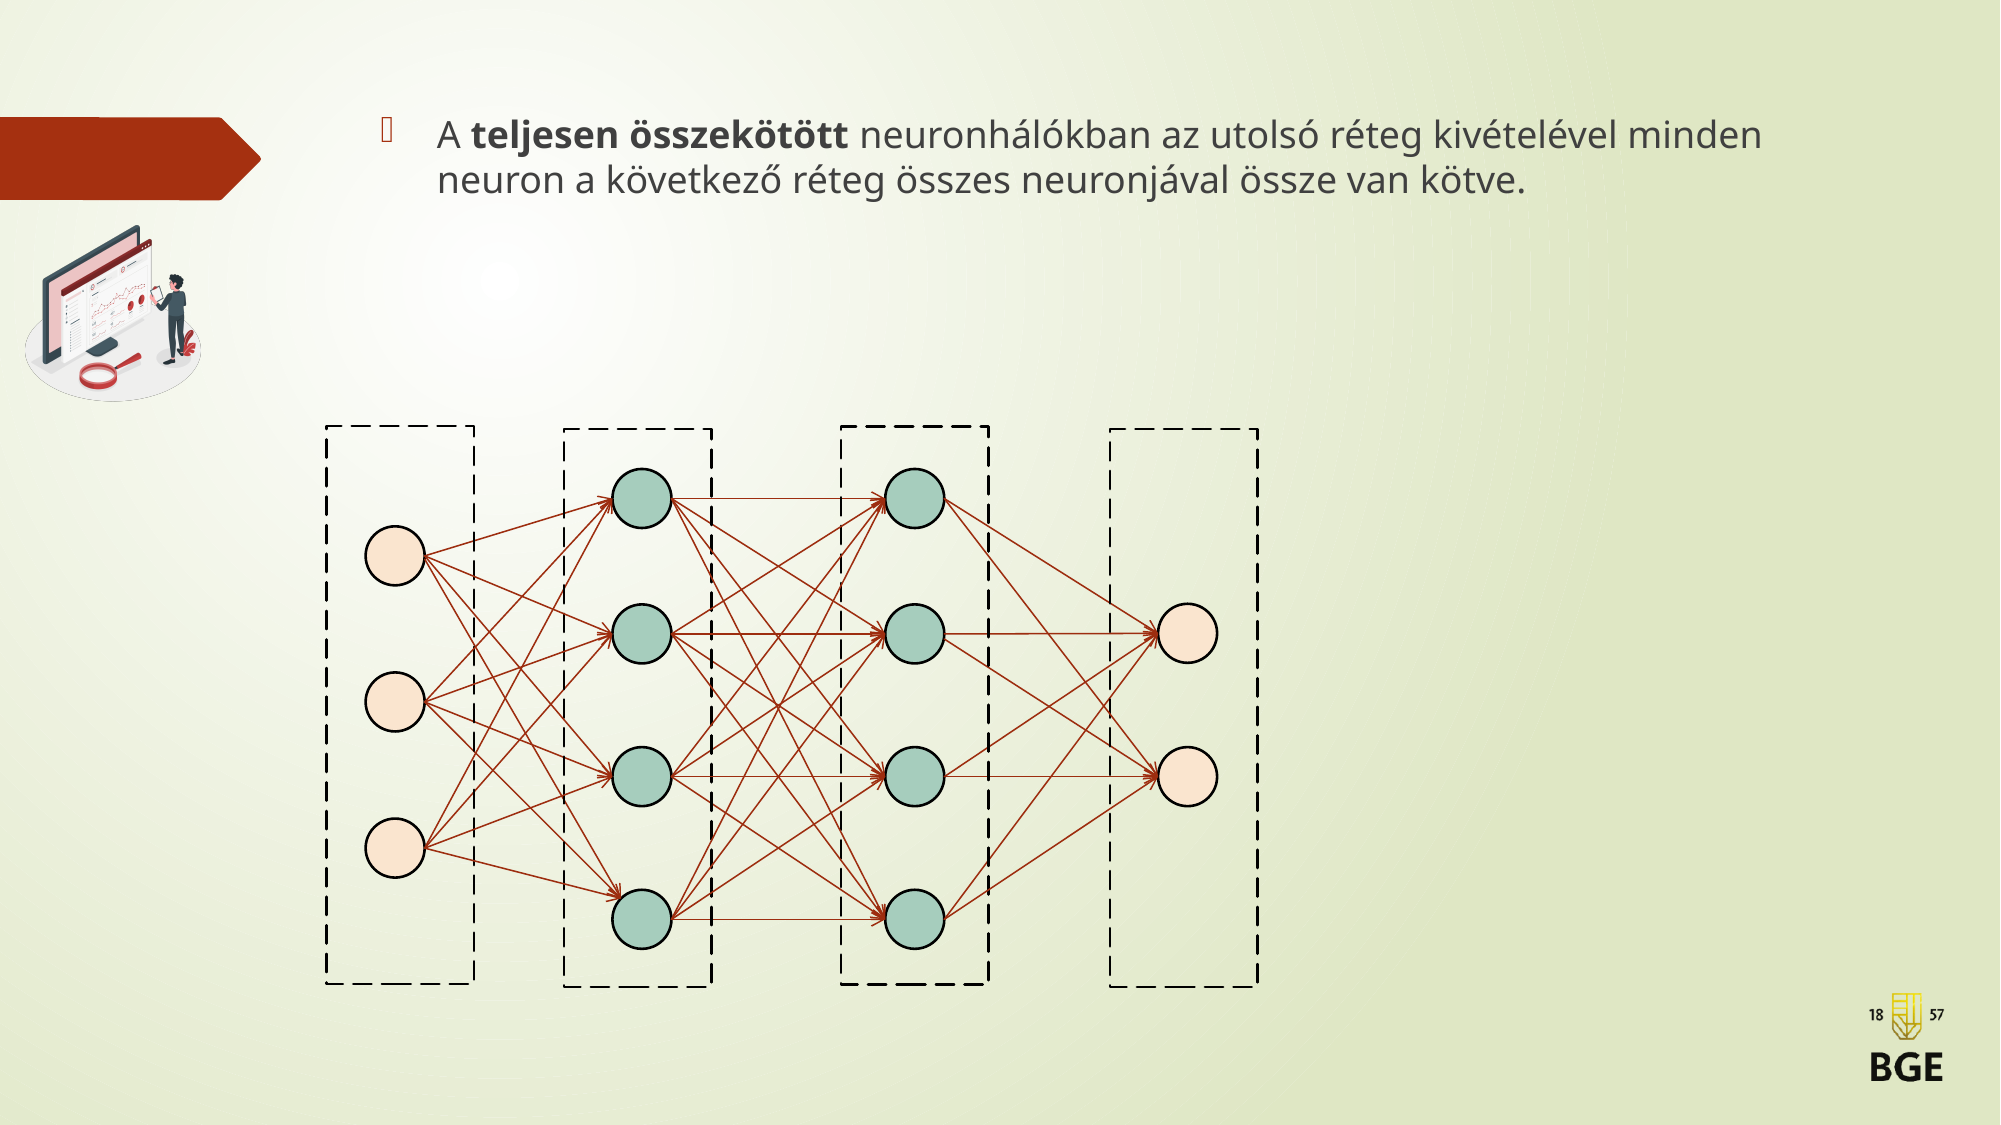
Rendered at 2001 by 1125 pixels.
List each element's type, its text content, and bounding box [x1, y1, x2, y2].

picture [17, 217, 208, 408]
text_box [671, 776, 886, 920]
text_box [325, 425, 475, 985]
picture [1853, 984, 1958, 1090]
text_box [671, 498, 886, 633]
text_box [671, 633, 886, 776]
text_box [424, 633, 613, 703]
text_box [563, 428, 713, 988]
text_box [944, 776, 1159, 920]
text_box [424, 847, 622, 899]
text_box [944, 498, 1159, 776]
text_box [618, 558, 622, 701]
text_box [840, 425, 990, 986]
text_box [424, 712, 613, 776]
list A teljesen összekötött neuronhálókban az utolsó réteg kivételével minden neuron a következő réteg összes neuronjával össze van kötve. [365, 103, 1829, 382]
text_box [424, 776, 613, 847]
text_box [1109, 428, 1259, 988]
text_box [618, 701, 622, 847]
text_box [424, 498, 613, 633]
